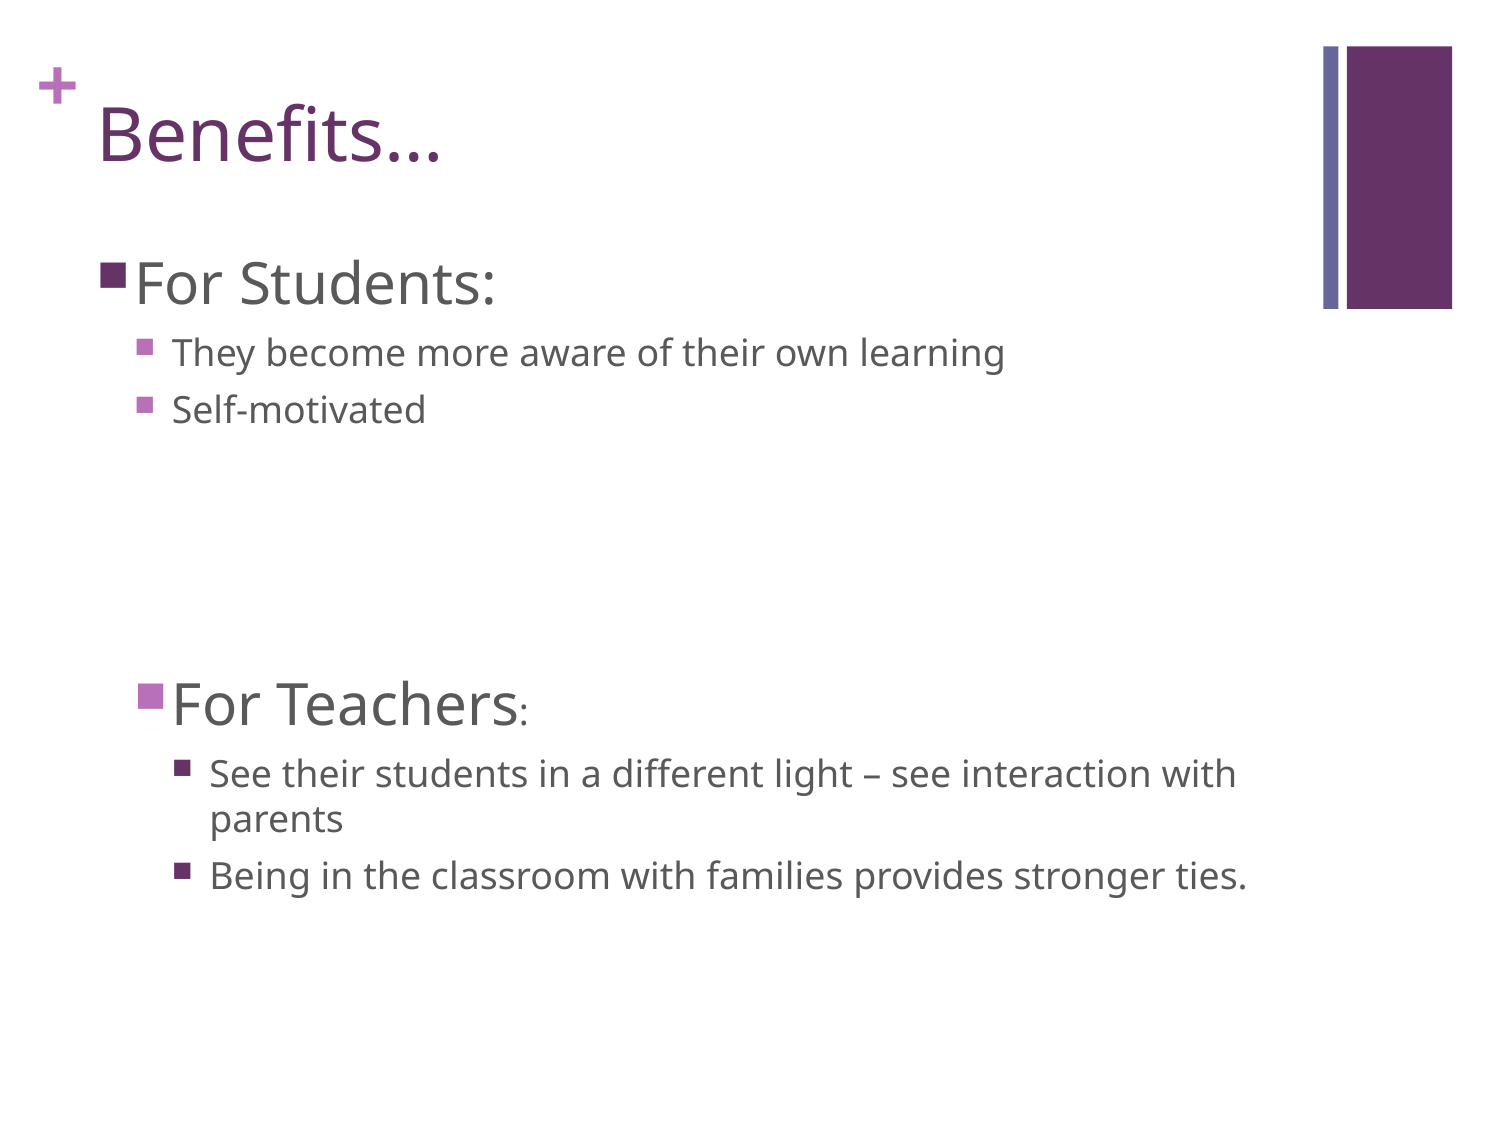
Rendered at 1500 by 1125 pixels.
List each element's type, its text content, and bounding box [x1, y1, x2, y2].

list For Students: They become more aware of their own learning Self-motivated For Teachers: See their students in a different light – see interaction with parents Being in the classroom with families provides stronger ties. [81, 238, 1322, 919]
title Benefits… [81, 79, 1322, 238]
